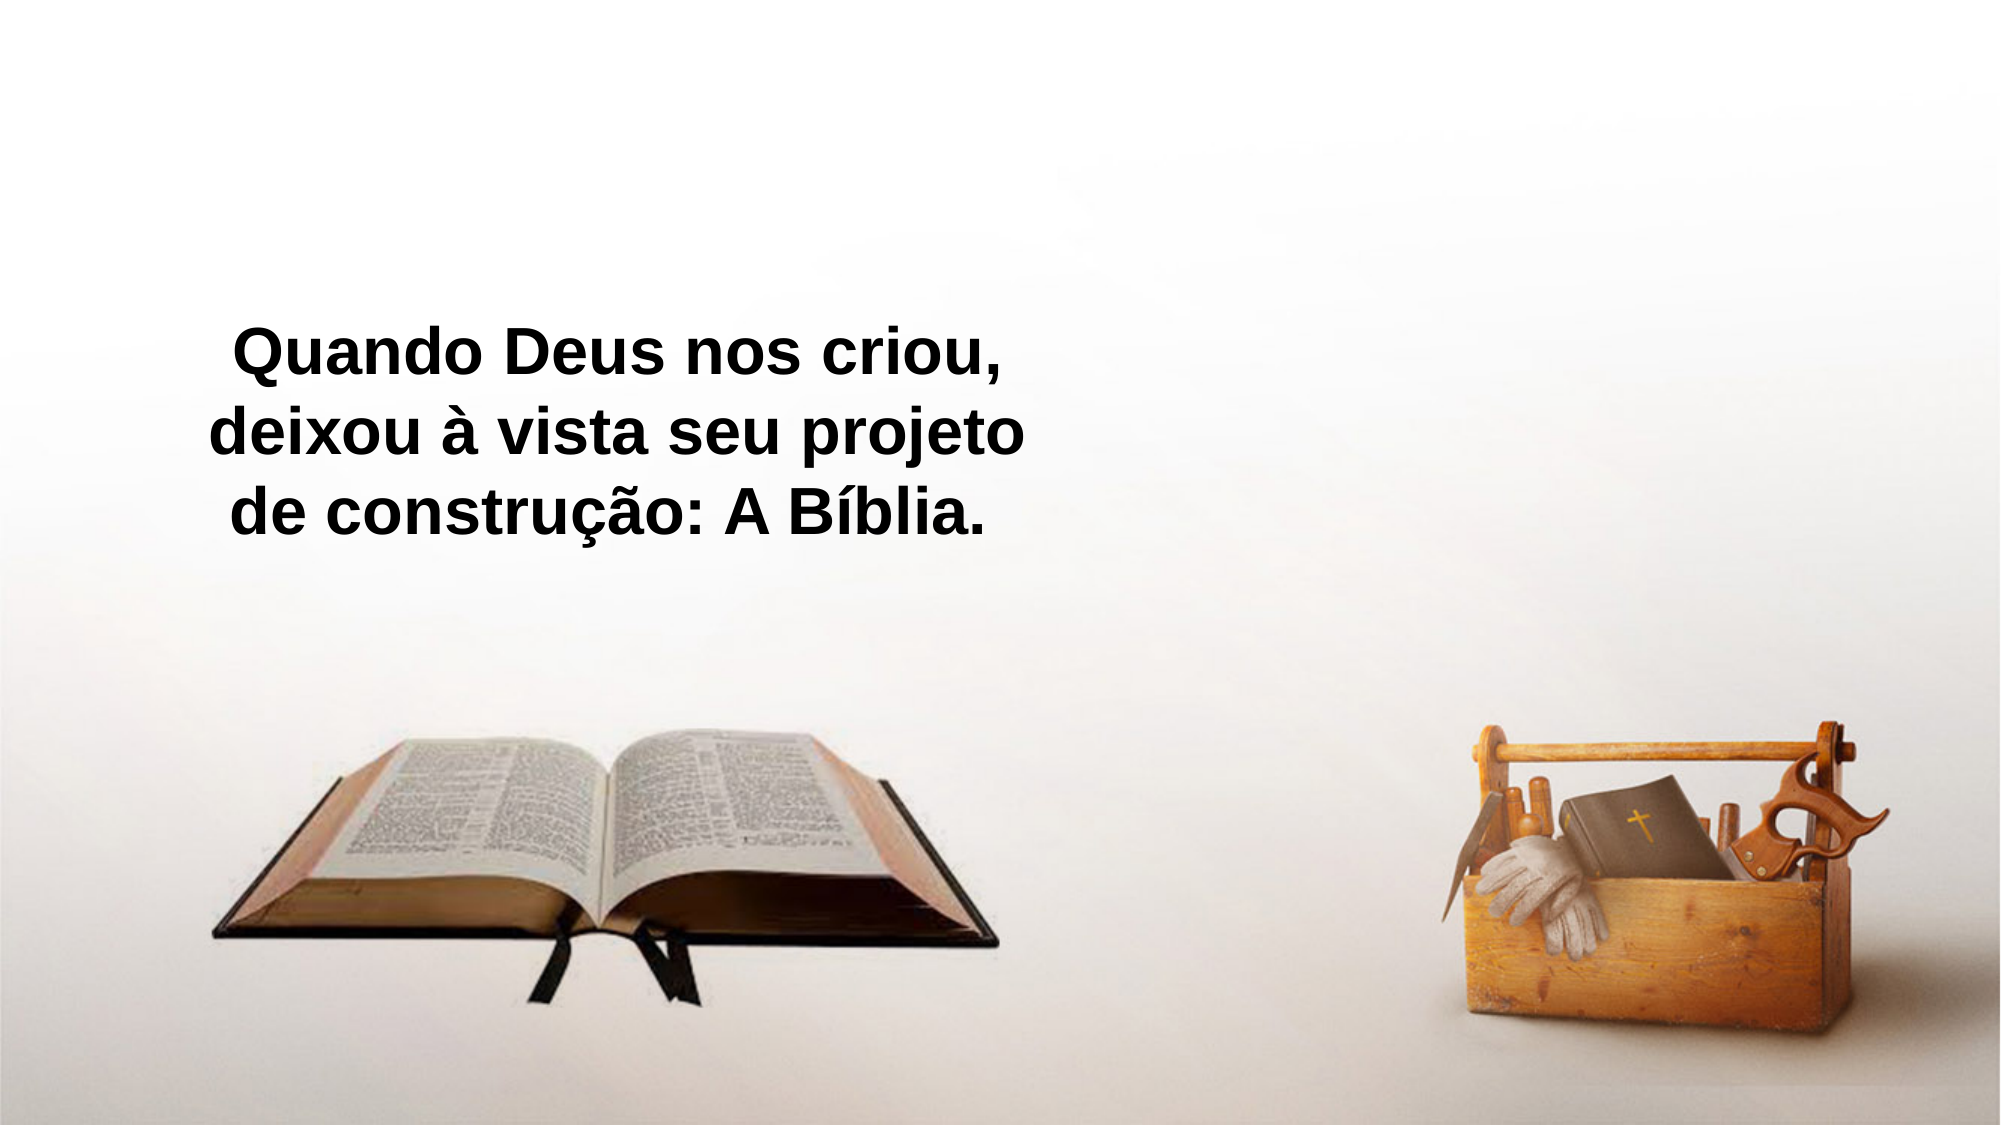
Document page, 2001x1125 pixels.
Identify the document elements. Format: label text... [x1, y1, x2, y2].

picture [0, 0, 2001, 1125]
text_box Quando Deus nos criou, deixou à vista seu projeto de construção: A Bíblia. [182, 300, 1054, 556]
